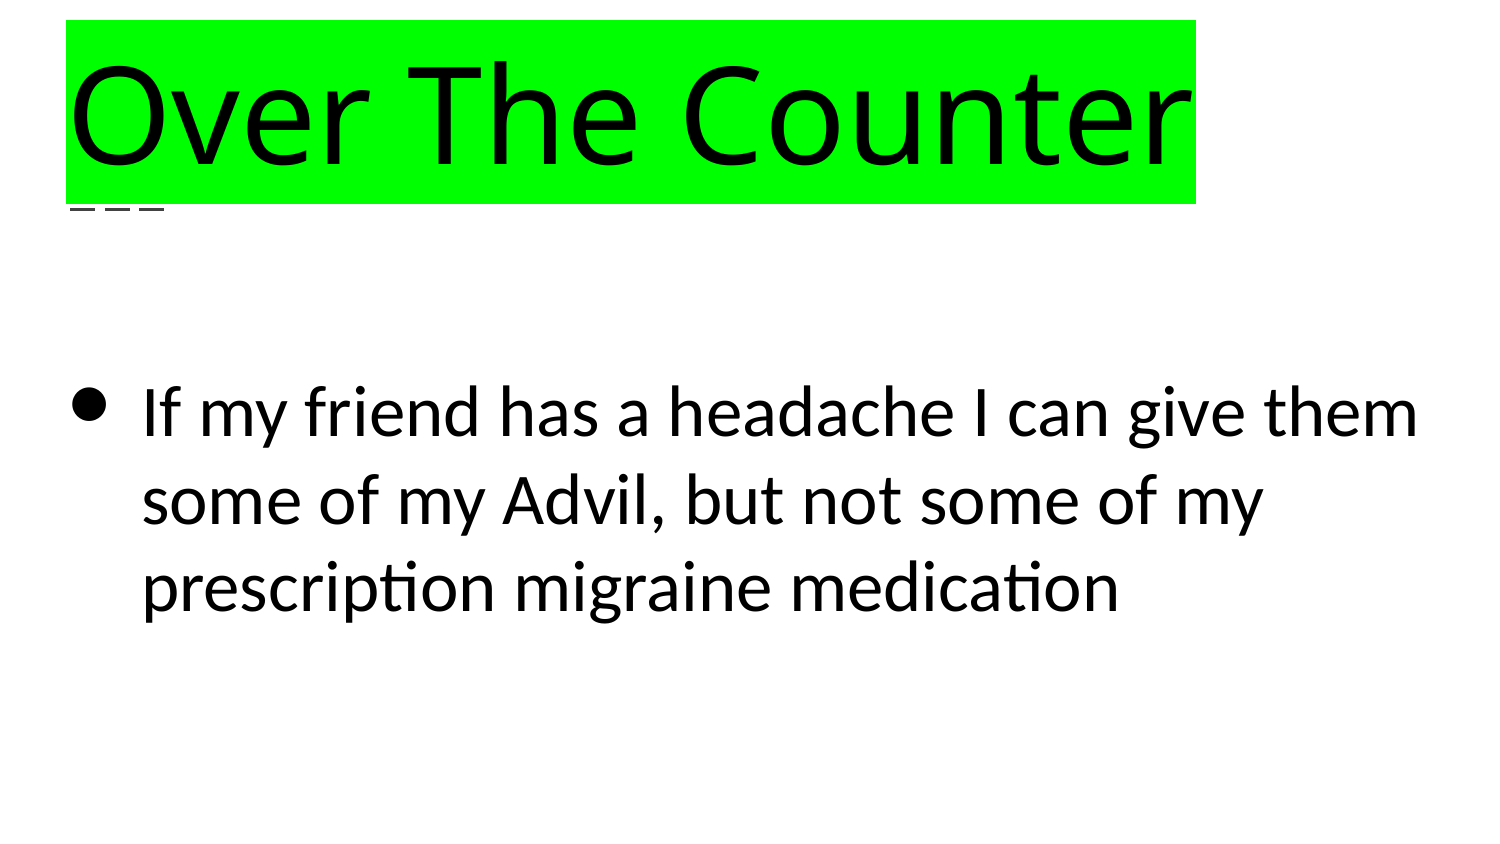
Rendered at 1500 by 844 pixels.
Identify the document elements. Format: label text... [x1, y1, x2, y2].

list If my friend has a headache I can give them some of my Advil, but not some of my prescription migraine medication [51, 240, 1449, 750]
title Over The Counter [51, 86, 1449, 207]
